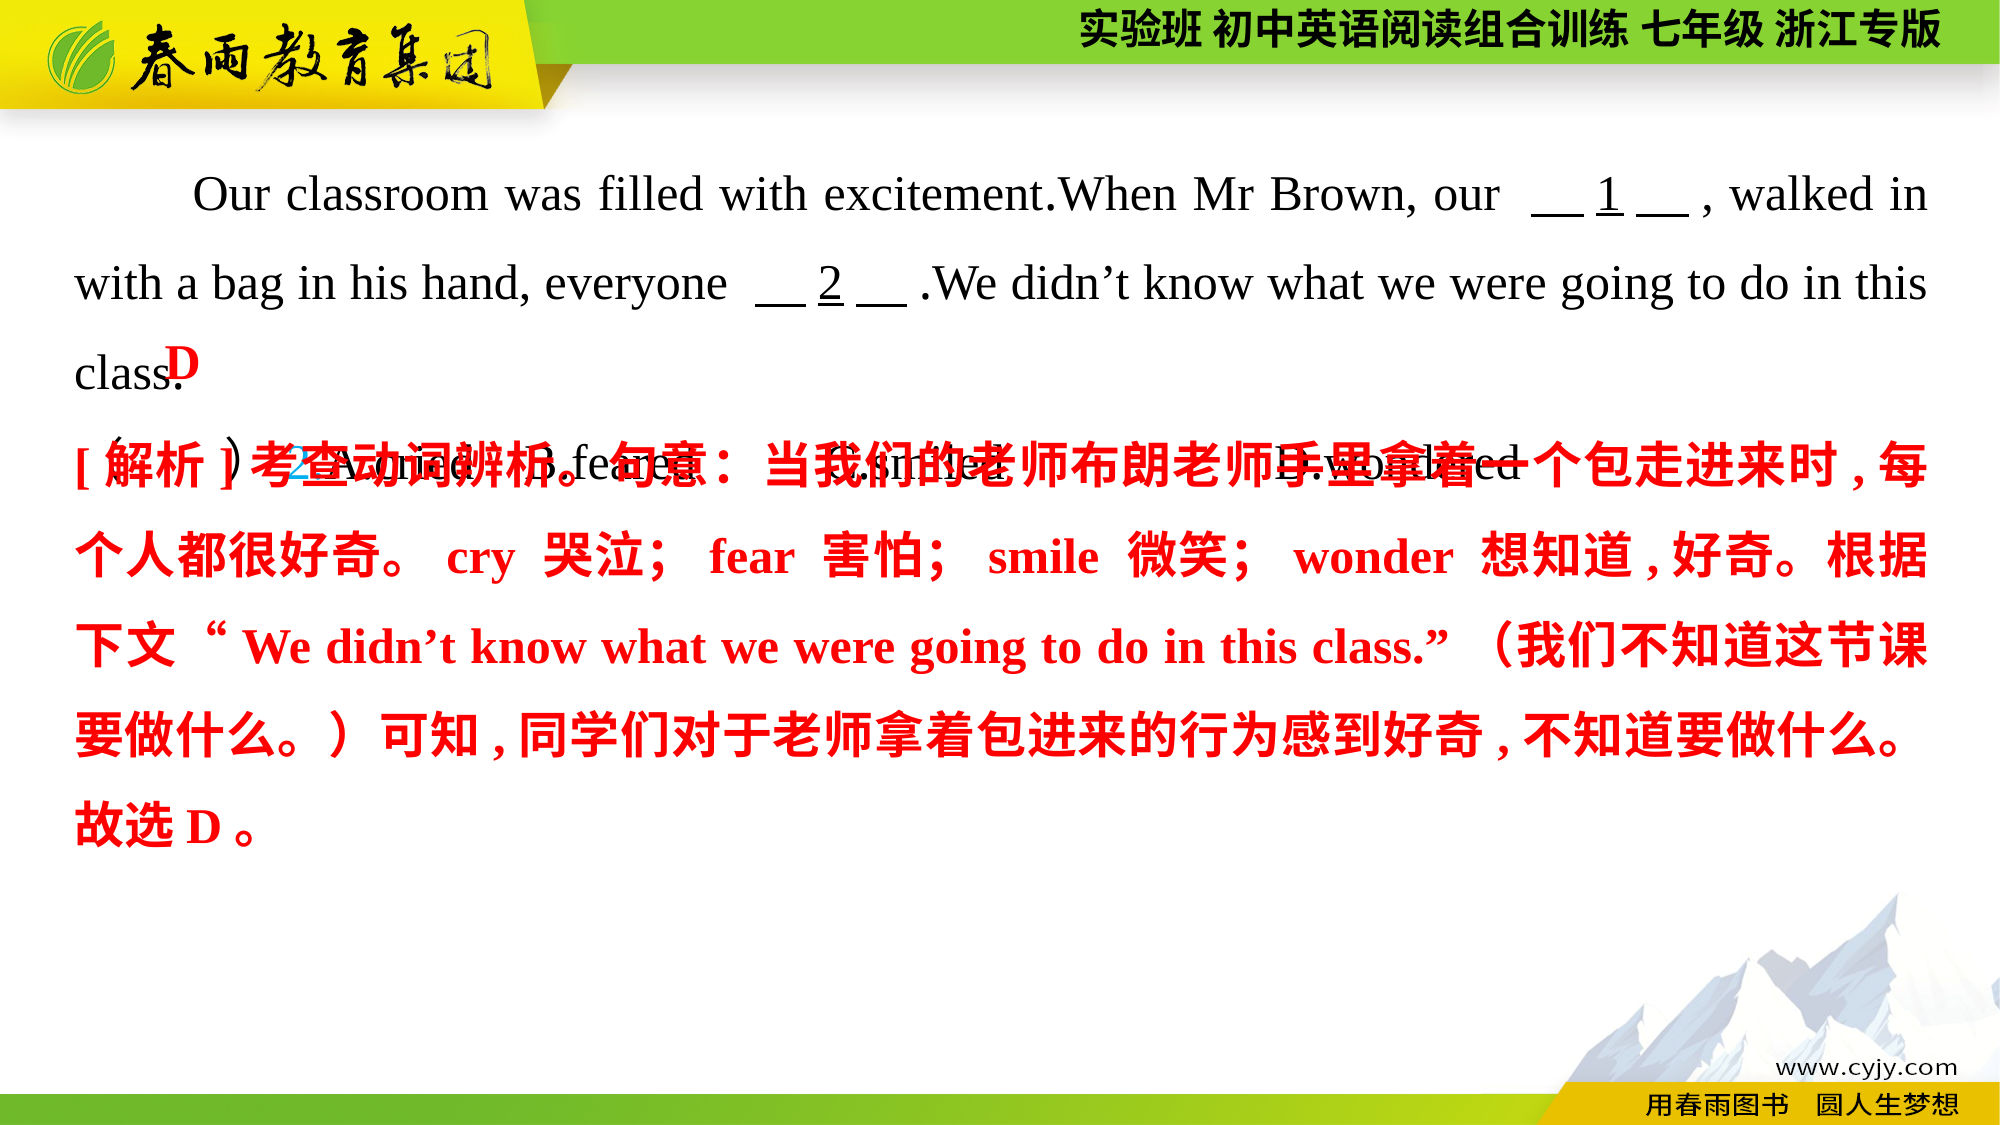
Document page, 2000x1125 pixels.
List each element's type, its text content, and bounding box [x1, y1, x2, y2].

text_box D [149, 321, 216, 396]
text_box [解析]考查动词辨析。句意：当我们的老师布朗老师手里拿着一个包走进来时,每个人都很好奇。cry 哭泣；fear 害怕；smile 微笑；wonder 想知道,好奇。根据下文“We didn’t know what we were going to do in this class.”（我们不知道这节课要做什么。）可知,同学们对于老师拿着包进来的行为感到好奇,不知道要做什么。故选D。 [59, 396, 1944, 862]
list Our classroom was filled with excitement.When Mr Brown, our 1 , walked in with a bag in his hand, everyone 2 .We didn’t know what we were going to do in this class. （ ）2.A.cried B.feared C.smiled D.wondered [59, 122, 1944, 396]
picture [0, 0, 2000, 1125]
